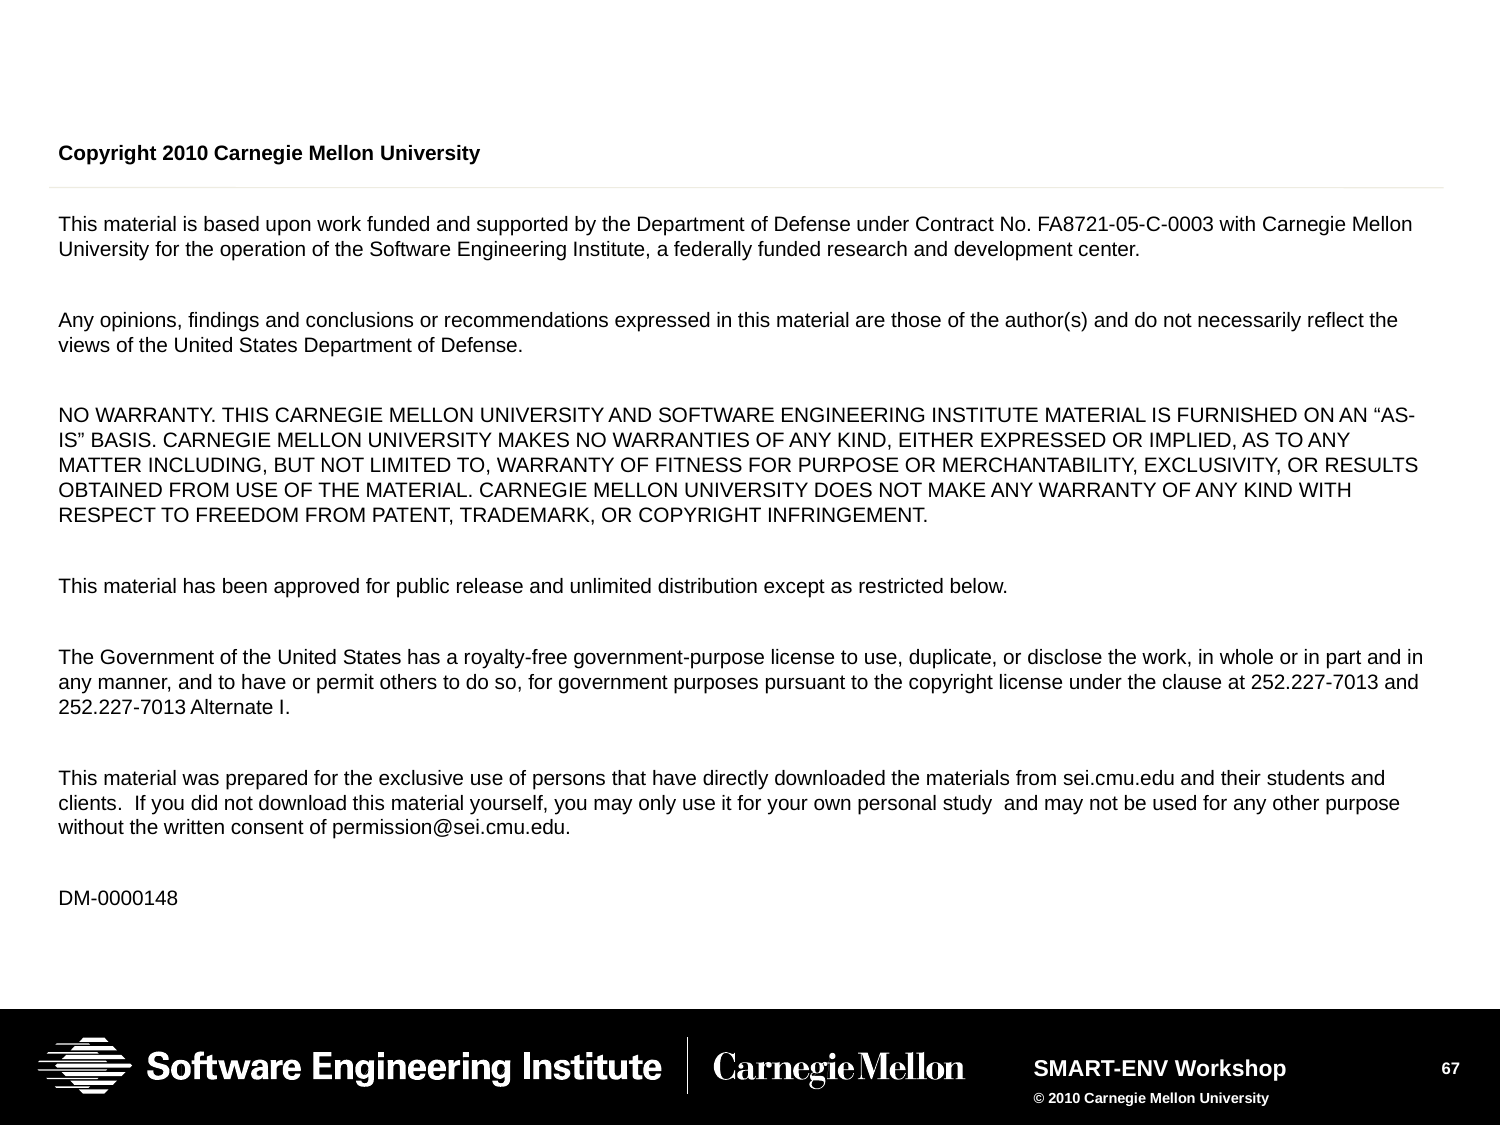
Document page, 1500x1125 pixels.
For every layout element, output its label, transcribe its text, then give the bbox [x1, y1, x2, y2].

list Copyright 2010 Carnegie Mellon University This material is based upon work funded and supported by the Department of Defense under Contract No. FA8721-05-C-0003 with Carnegie Mellon University for the operation of the Software Engineering Institute, a federally funded research and development center. Any opinions, findings and conclusions or recommendations expressed in this material are those of the author(s) and do not necessarily reflect the views of the United States Department of Defense. NO WARRANTY. THIS CARNEGIE MELLON UNIVERSITY AND SOFTWARE ENGINEERING INSTITUTE MATERIAL IS FURNISHED ON AN “AS-IS” BASIS. CARNEGIE MELLON UNIVERSITY MAKES NO WARRANTIES OF ANY KIND, EITHER EXPRESSED OR IMPLIED, AS TO ANY MATTER INCLUDING, BUT NOT LIMITED TO, WARRANTY OF FITNESS FOR PURPOSE OR MERCHANTABILITY, EXCLUSIVITY, OR RESULTS OBTAINED FROM USE OF THE MATERIAL. CARNEGIE MELLON UNIVERSITY DOES NOT MAKE ANY WARRANTY OF ANY KIND WITH RESPECT TO FREEDOM FROM PATENT, TRADEMARK, OR COPYRIGHT INFRINGEMENT. This material has been approved for public release and unlimited distribution except as restricted below. The Government of the United States has a royalty-free government-purpose license to use, duplicate, or disclose the work, in whole or in part and in any manner, and to have or permit others to do so, for government purposes pursuant to the copyright license under the clause at 252.227-7013 and 252.227-7013 Alternate I. This material was prepared for the exclusive use of persons that have directly downloaded the materials from sei.cmu.edu and their students and clients. If you did not download this material yourself, you may only use it for your own personal study and may not be used for any other purpose without the written consent of permission@sei.cmu.edu. DM-0000148 [58, 139, 1438, 953]
